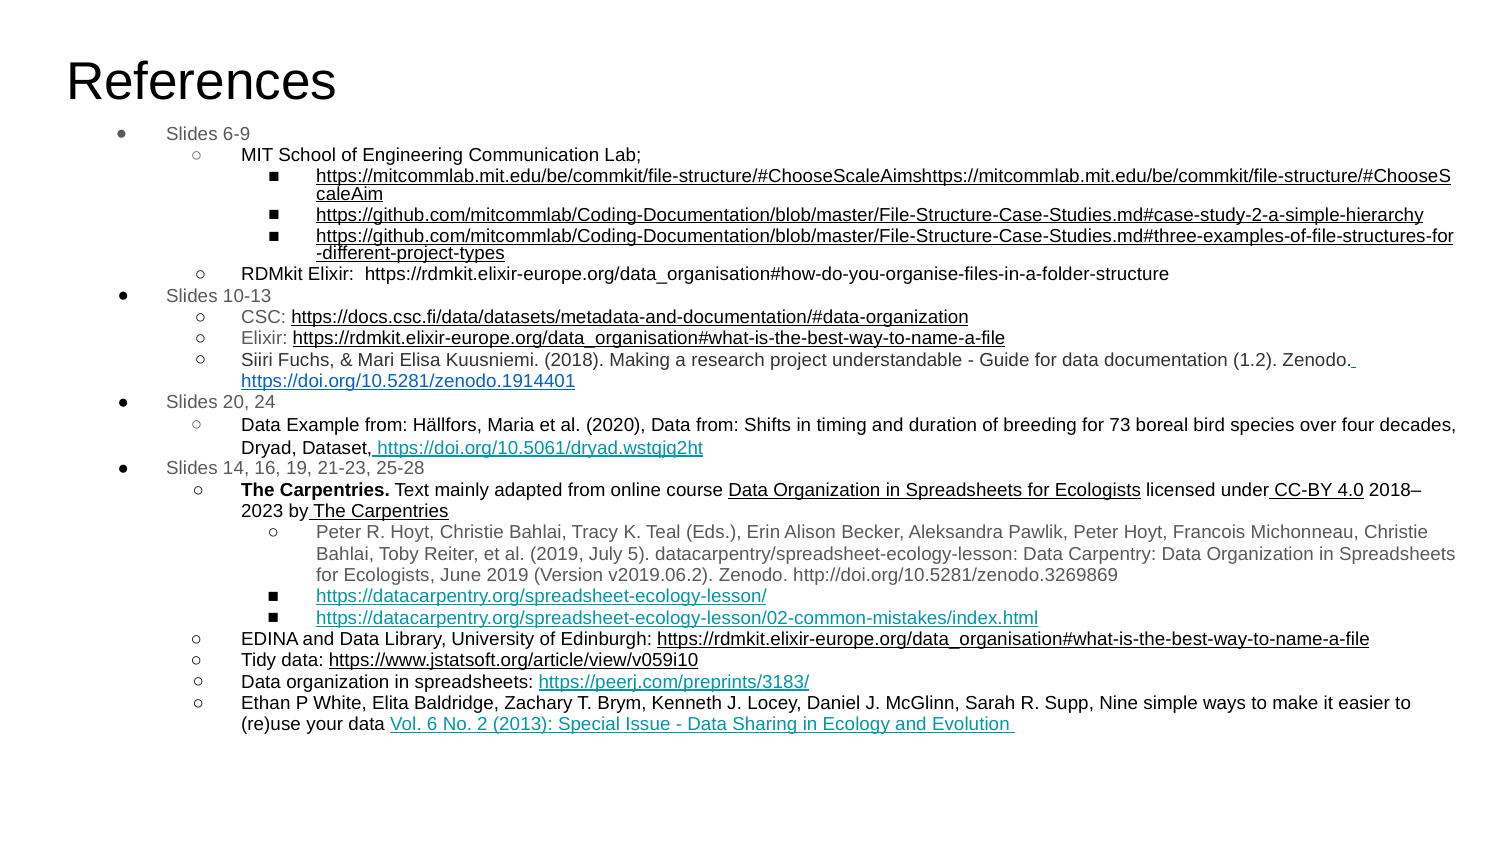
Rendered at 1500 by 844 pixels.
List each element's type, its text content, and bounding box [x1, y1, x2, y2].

title References [51, 31, 1449, 126]
list Slides 6-9 MIT School of Engineering Communication Lab; https://mitcommlab.mit.edu/be/commkit/file-structure/#ChooseScaleAims​https://mitcommlab.mit.edu/be/commkit/file-structure/#ChooseScaleAim https://github.com/mitcommlab/Coding-Documentation/blob/master/File-Structure-Case-Studies.md#case-study-2-a-simple-hierarchy​ https://github.com/mitcommlab/Coding-Documentation/blob/master/File-Structure-Case-Studies.md#three-examples-of-file-structures-for-different-project-types RDMkit Elixir: https://rdmkit.elixir-europe.org/data_organisation#how-do-you-organise-files-in-a-folder-structure ​ Slides 10-13 CSC: https://docs.csc.fi/data/datasets/metadata-and-documentation/#data-organization Elixir: https://rdmkit.elixir-europe.org/data_organisation#what-is-the-best-way-to-name-a-file Siiri Fuchs, & Mari Elisa Kuusniemi. (2018). Making a research project understandable - Guide for data documentation (1.2). Zenodo. https://doi.org/10.5281/zenodo.1914401​ Slides 20, 24 Data Example from: Hällfors, Maria et al. (2020), Data from: Shifts in timing and duration of breeding for 73 boreal bird species over four decades, Dryad, Dataset, https://doi.org/10.5061/dryad.wstqjq2ht Slides 14, 16, 19, 21-23, 25-28 The Carpentries. Text mainly adapted from online course Data Organization in Spreadsheets for Ecologists licensed under CC-BY 4.0 2018–2023 by The Carpentries Peter R. Hoyt, Christie Bahlai, Tracy K. Teal (Eds.), Erin Alison Becker, Aleksandra Pawlik, Peter Hoyt, Francois Michonneau, Christie Bahlai, Toby Reiter, et al. (2019, July 5). datacarpentry/spreadsheet-ecology-lesson: Data Carpentry: Data Organization in Spreadsheets for Ecologists, June 2019 (Version v2019.06.2). Zenodo. http://doi.org/10.5281/zenodo.3269869 https://datacarpentry.org/spreadsheet-ecology-lesson/ https://datacarpentry.org/spreadsheet-ecology-lesson/02-common-mistakes/index.html EDINA and Data Library, University of Edinburgh: https://rdmkit.elixir-europe.org/data_organisation#what-is-the-best-way-to-name-a-file Tidy data: https://www.jstatsoft.org/article/view/v059i10 Data organization in spreadsheets: https://peerj.com/preprints/3183/ Ethan P White, Elita Baldridge, Zachary T. Brym, Kenneth J. Locey, Daniel J. McGlinn, Sarah R. Supp, Nine simple ways to make it easier to (re)use your data Vol. 6 No. 2 (2013): Special Issue - Data Sharing in Ecology and Evolution [76, 108, 1474, 844]
